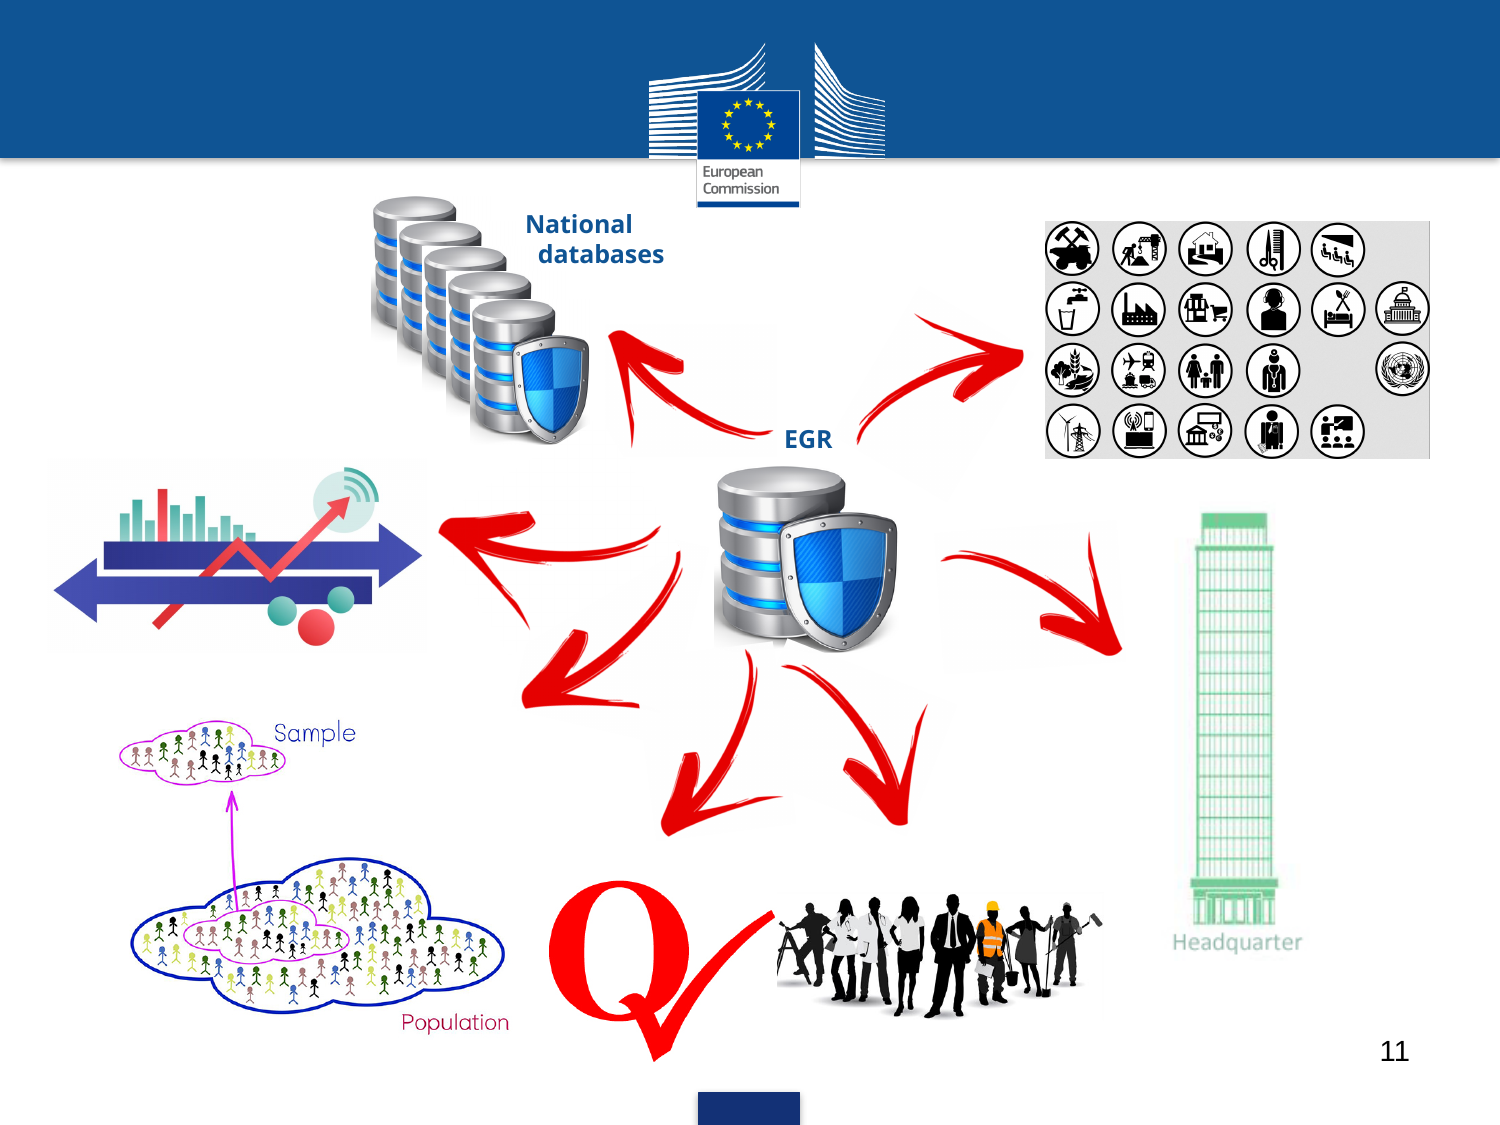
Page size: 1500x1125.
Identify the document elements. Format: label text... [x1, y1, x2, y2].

picture [111, 195, 1126, 1042]
text_box National databases [510, 201, 680, 276]
picture [46, 458, 427, 653]
picture [1045, 221, 1430, 459]
picture [649, 42, 885, 208]
text_box EGR [781, 416, 842, 462]
slide_number 11 [1074, 1024, 1425, 1103]
picture [1159, 500, 1310, 961]
picture [549, 874, 1105, 1064]
